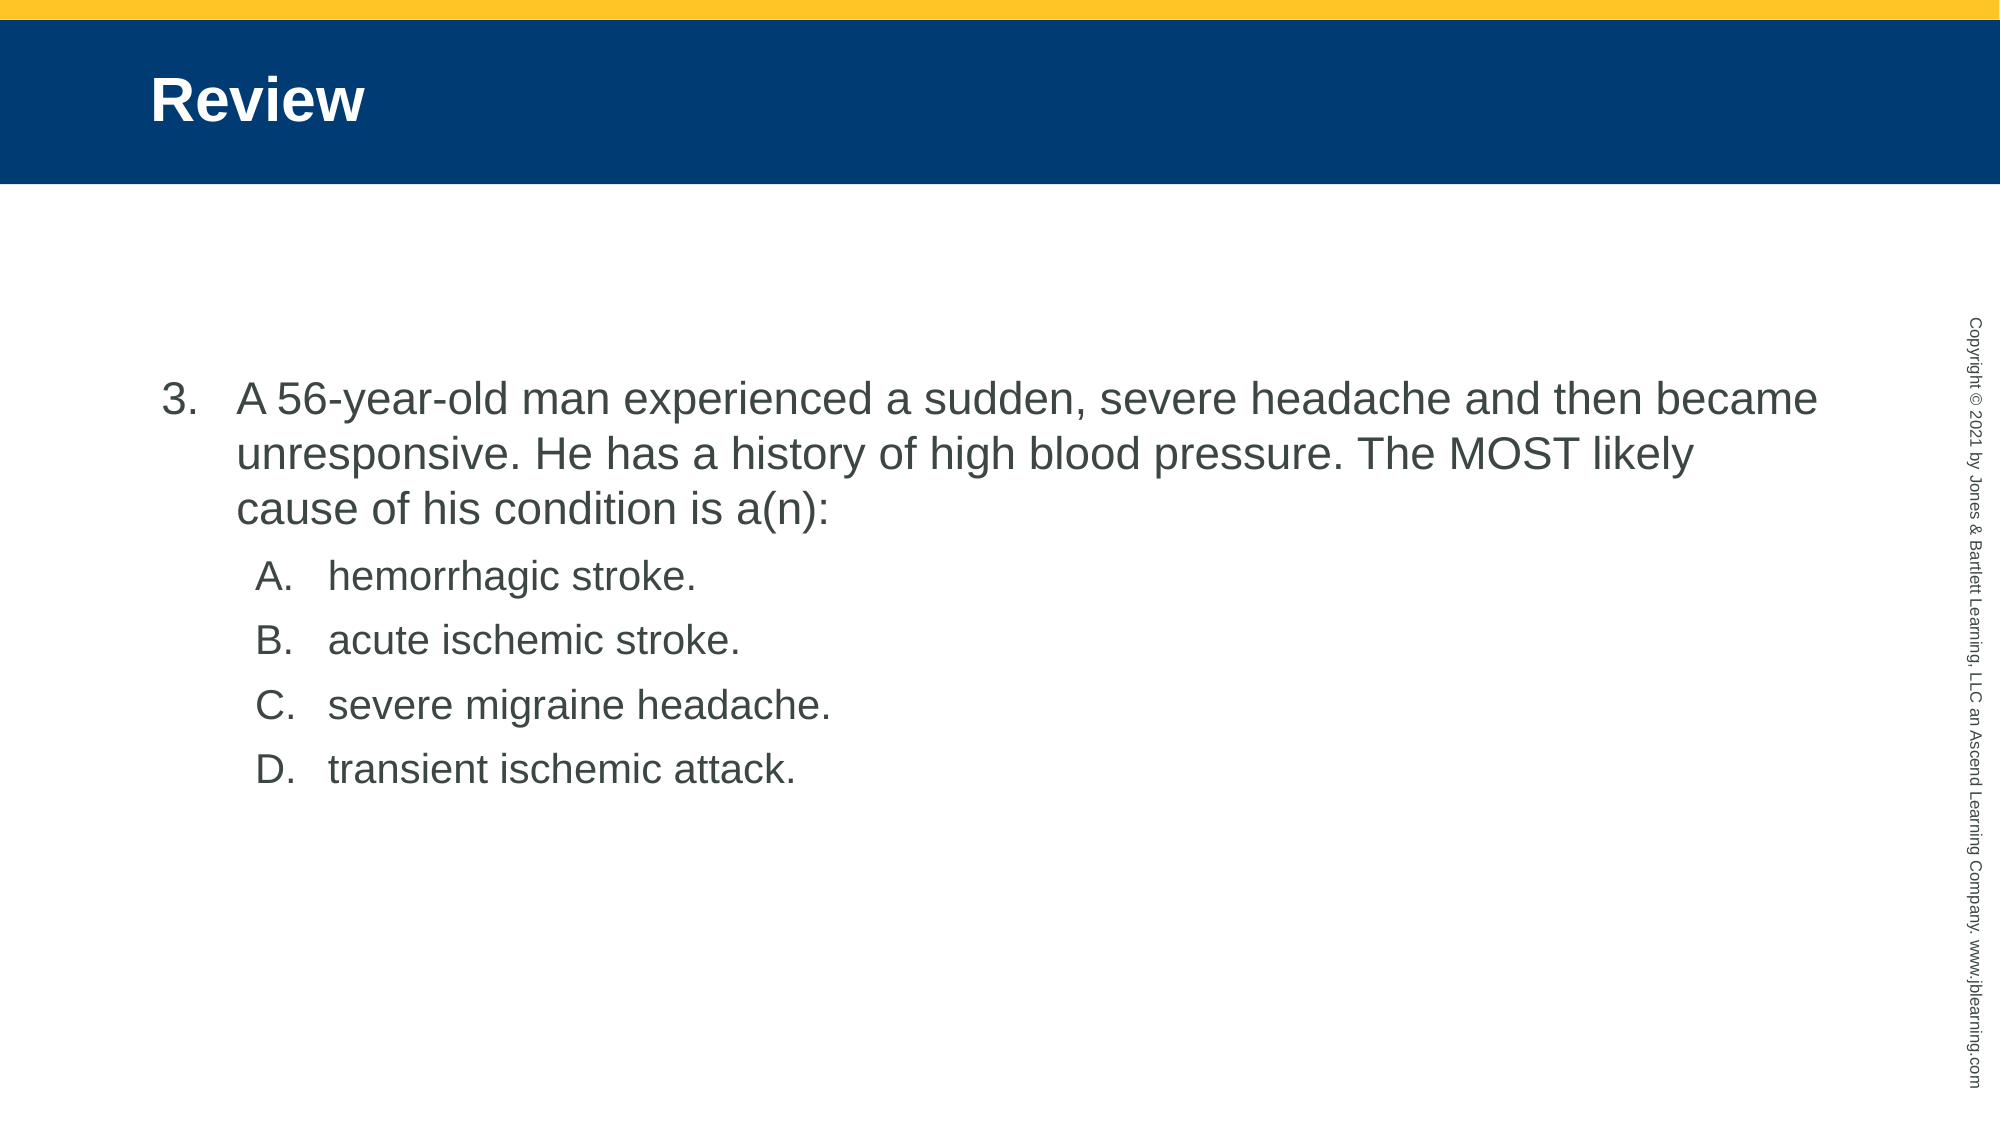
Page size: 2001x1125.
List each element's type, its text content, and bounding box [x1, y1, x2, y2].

list A 56-year-old man experienced a sudden, severe headache and then became unresponsive. He has a history of high blood pressure. The MOST likely cause of his condition is a(n): hemorrhagic stroke. acute ischemic stroke. severe migraine headache. transient ischemic attack. [146, 361, 1859, 1016]
title Review [0, 19, 2000, 185]
